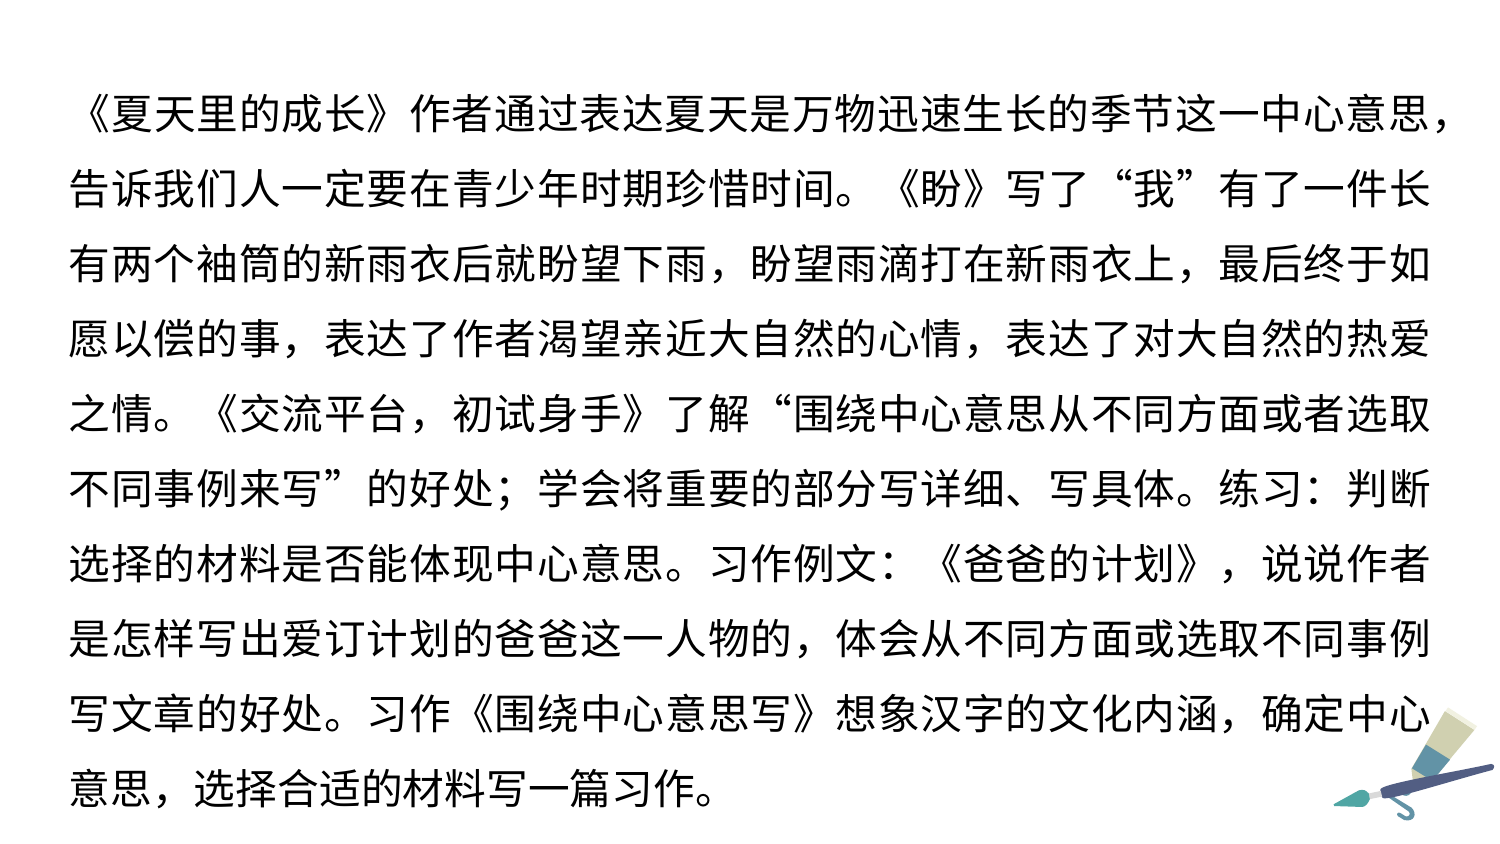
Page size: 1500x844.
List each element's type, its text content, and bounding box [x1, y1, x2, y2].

text_box 《夏天里的成长》作者通过表达夏天是万物迅速生长的季节这一中心意思，告诉我们人一定要在青少年时期珍惜时间。《盼》写了“我”有了一件长有两个袖筒的新雨衣后就盼望下雨，盼望雨滴打在新雨衣上，最后终于如愿以偿的事，表达了作者渴望亲近大自然的心情，表达了对大自然的热爱之情。《交流平台，初试身手》了解“围绕中心意思从不同方面或者选取不同事例来写”的好处；学会将重要的部分写详细、写具体。练习：判断选择的材料是否能体现中心意思。习作例文：《爸爸的计划》，说说作者是怎样写出爱订计划的爸爸这一人物的，体会从不同方面或选取不同事例写文章的好处。习作《围绕中心意思写》想象汉字的文化内涵，确定中心意思，选择合适的材料写一篇习作。 [8, 55, 1446, 821]
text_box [1358, 708, 1481, 844]
